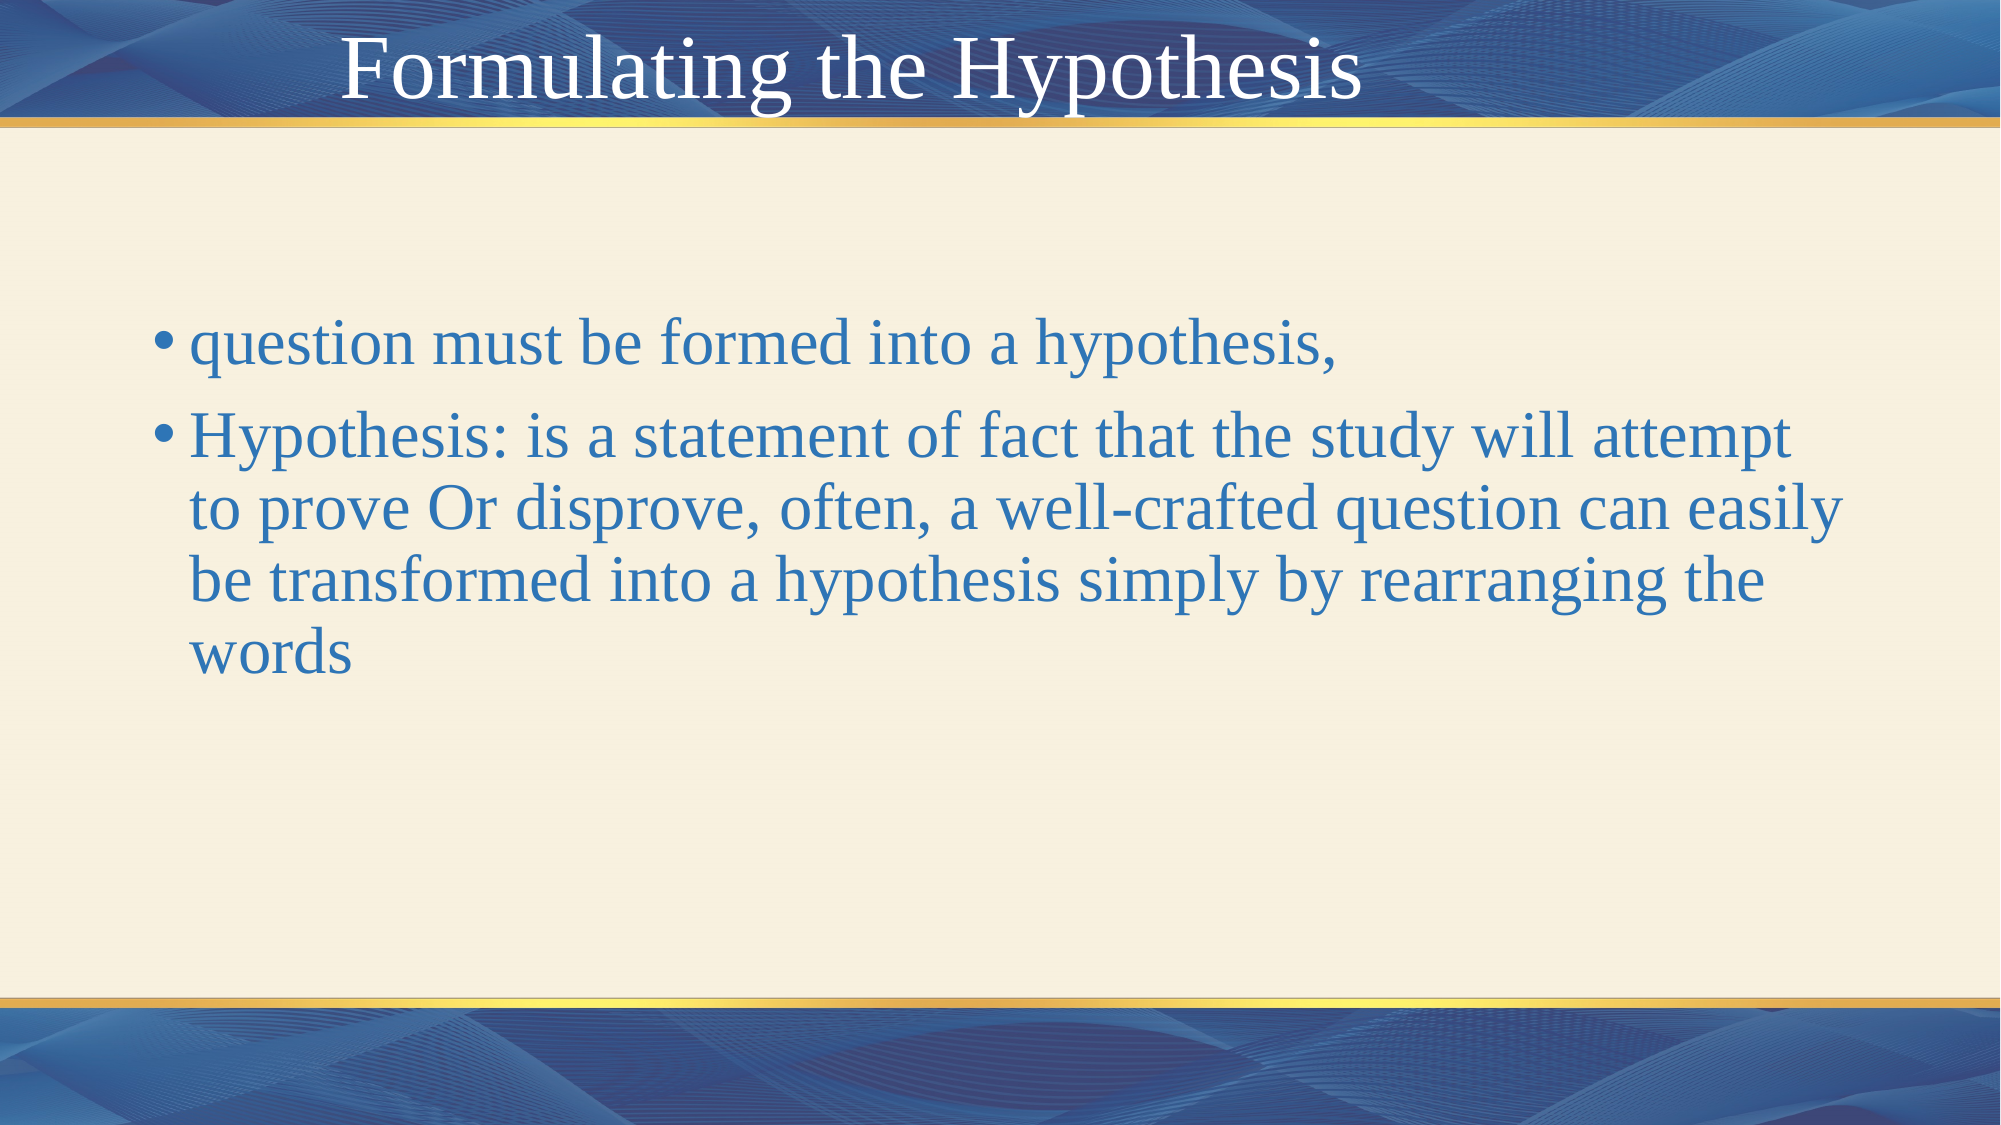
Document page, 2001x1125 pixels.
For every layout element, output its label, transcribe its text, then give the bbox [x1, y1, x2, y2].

picture [0, 0, 2001, 1125]
title Formulating the Hypothesis [324, 0, 1675, 138]
list question must be formed into a hypothesis, Hypothesis: is a statement of fact that the study will attempt to prove Or disprove, often, a well-crafted question can easily be transformed into a hypothesis simply by rearranging the words [137, 299, 1863, 1014]
